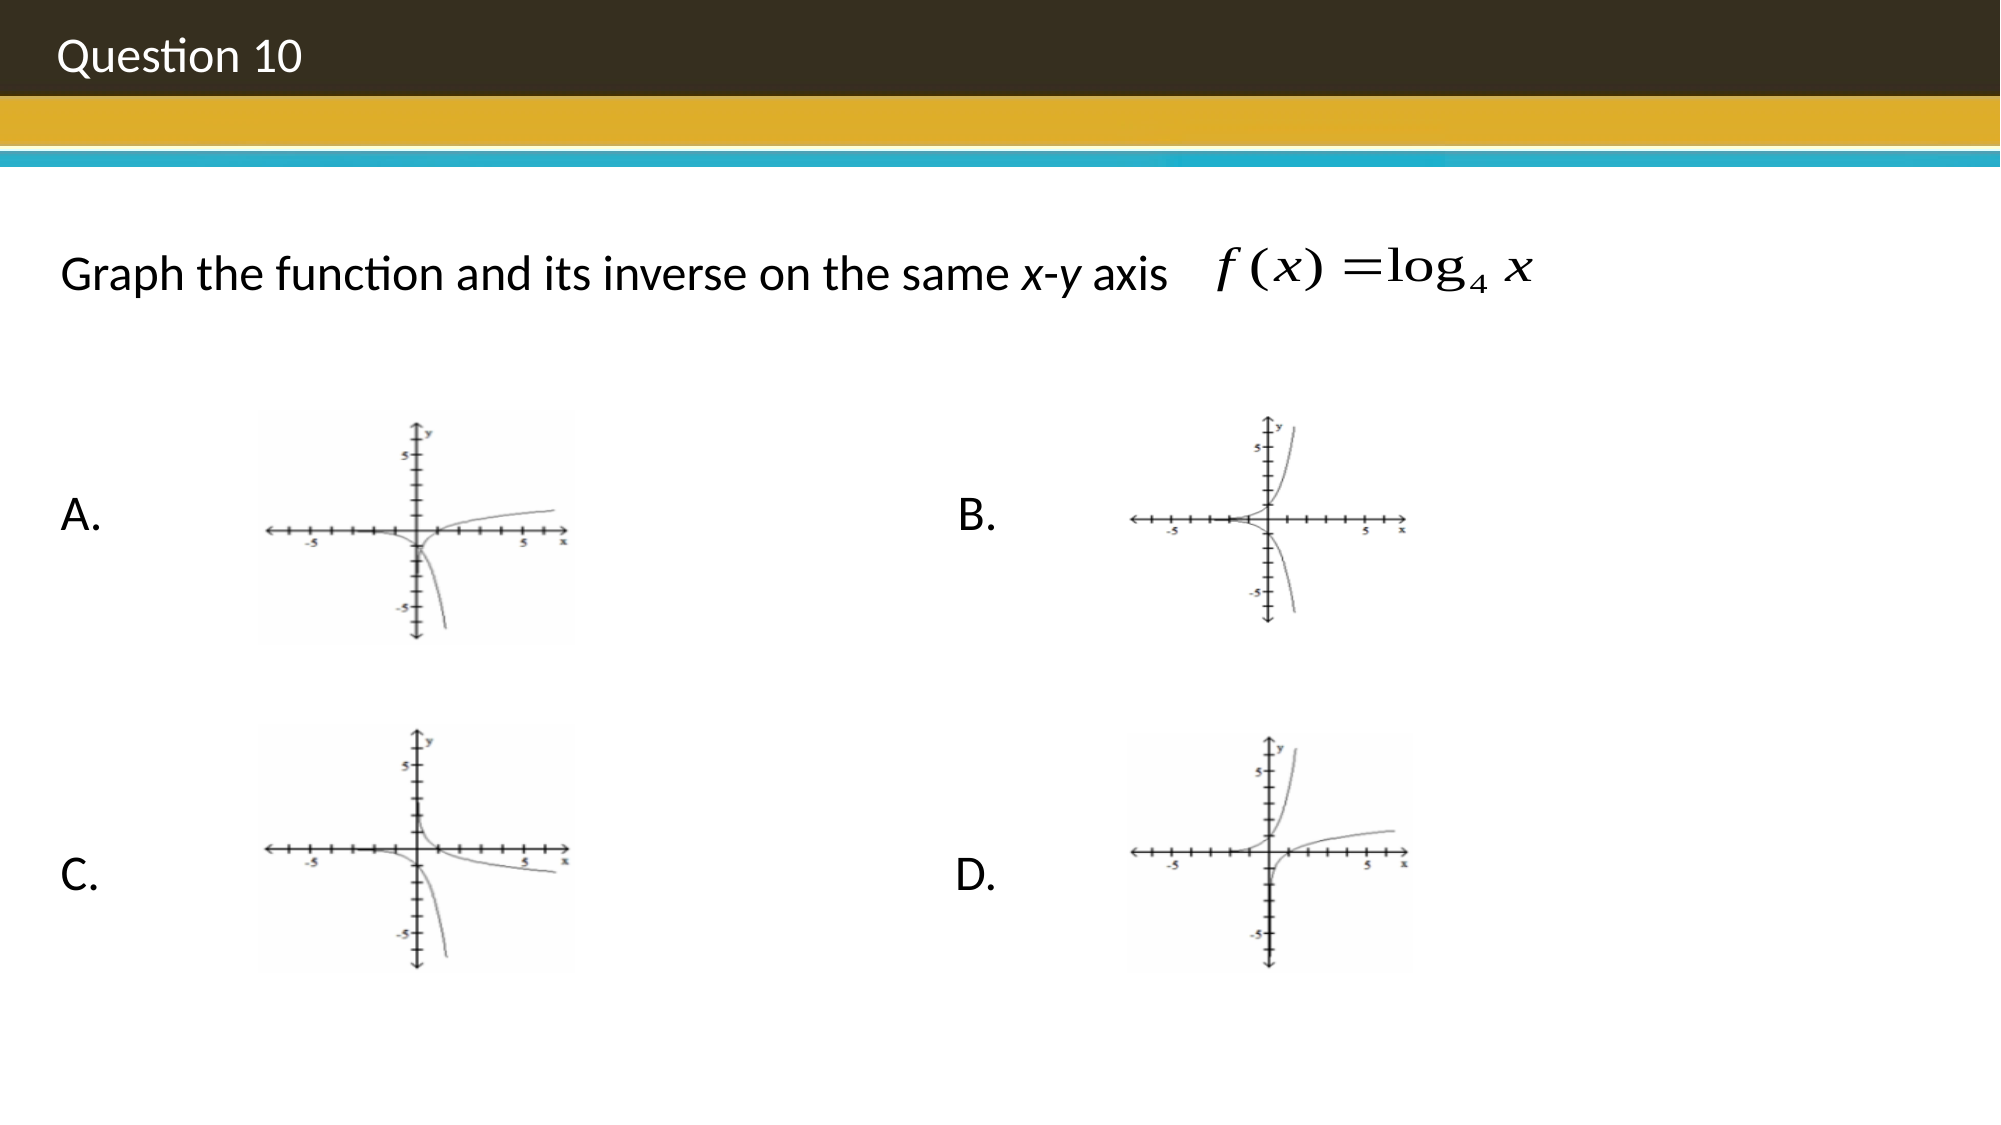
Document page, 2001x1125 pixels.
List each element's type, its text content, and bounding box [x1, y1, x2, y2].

text_box Graph the function and its inverse on the same x-y axis A. B. C. D. [45, 233, 1880, 1125]
picture [258, 724, 575, 973]
picture [0, 0, 2000, 167]
text_box Question 10 [41, 14, 318, 90]
picture [1127, 410, 1413, 625]
picture [1127, 733, 1413, 973]
picture [1195, 233, 1545, 302]
picture [258, 410, 575, 645]
